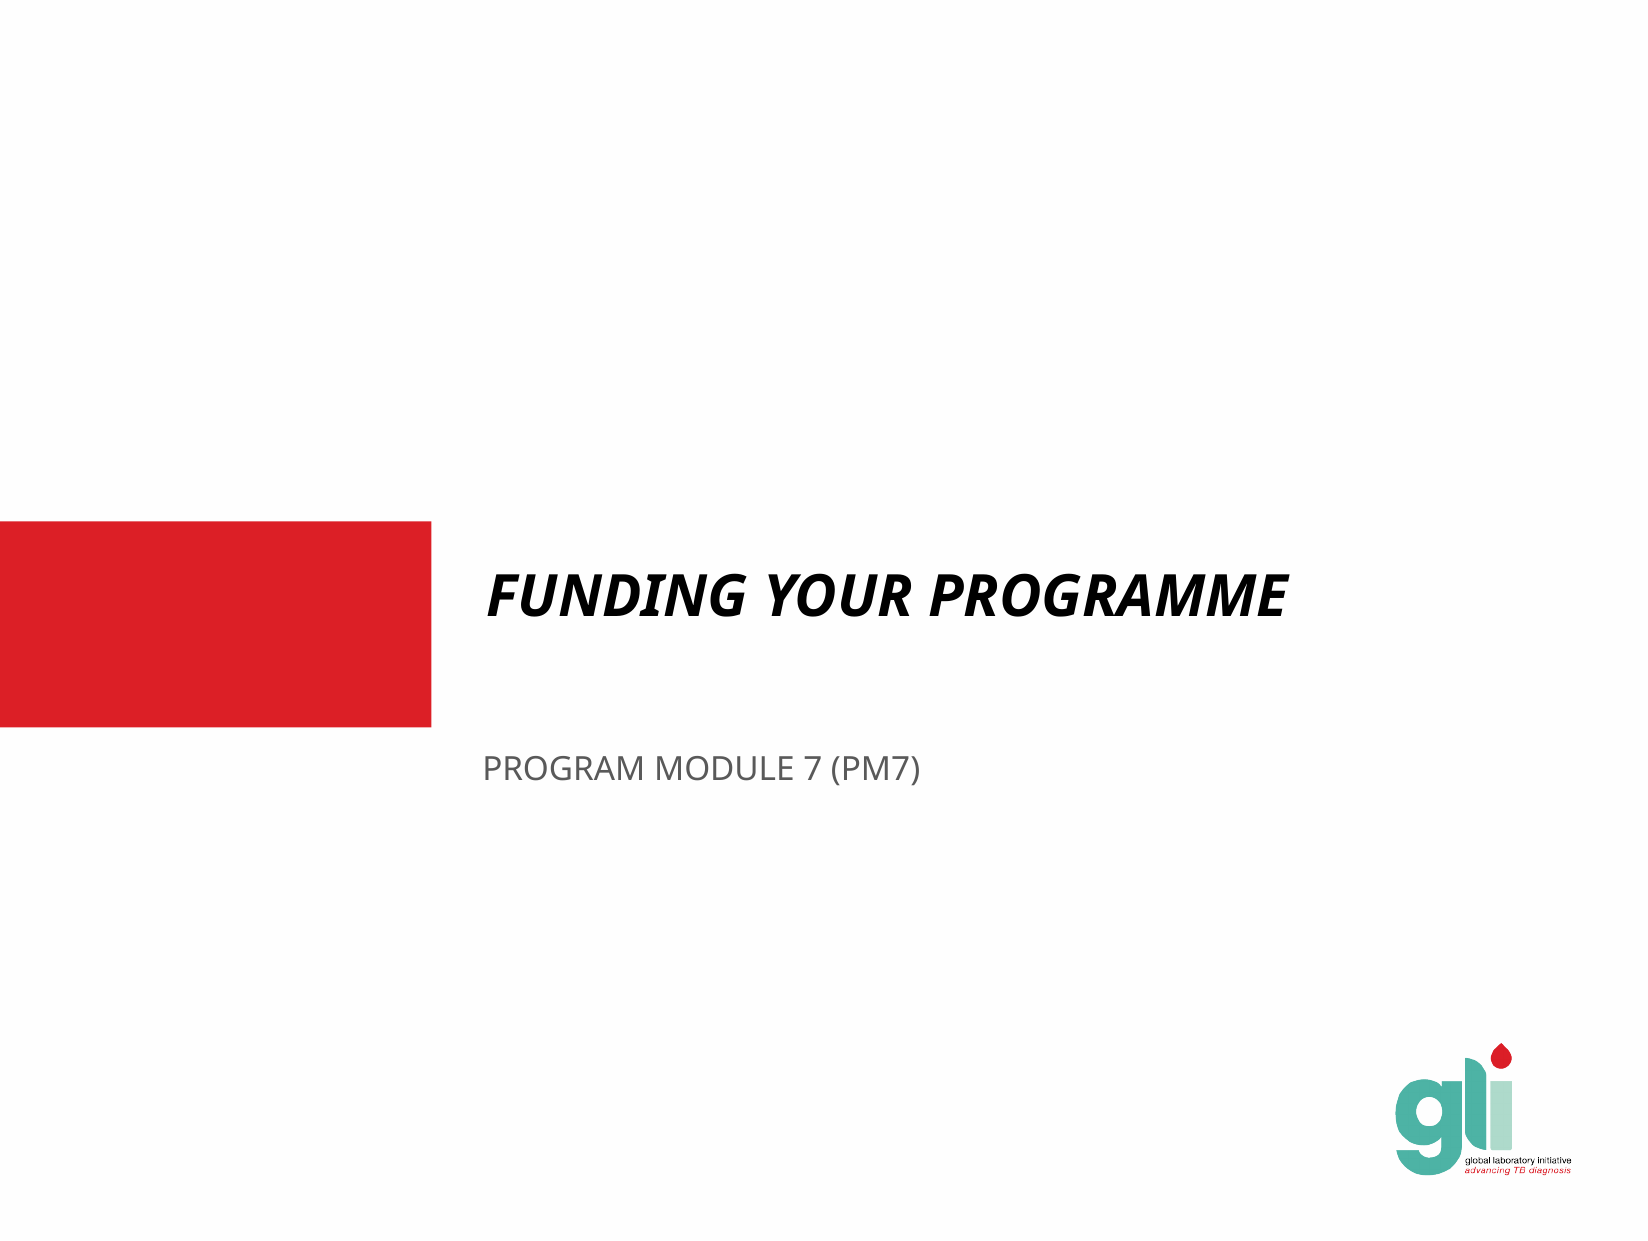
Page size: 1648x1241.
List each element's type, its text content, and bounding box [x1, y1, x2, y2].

picture [1388, 1037, 1577, 1181]
title FUNDING YOUR PROGRAMME [486, 560, 1312, 635]
list PROGRAM MODULE 7 (PM7) [482, 746, 1389, 829]
